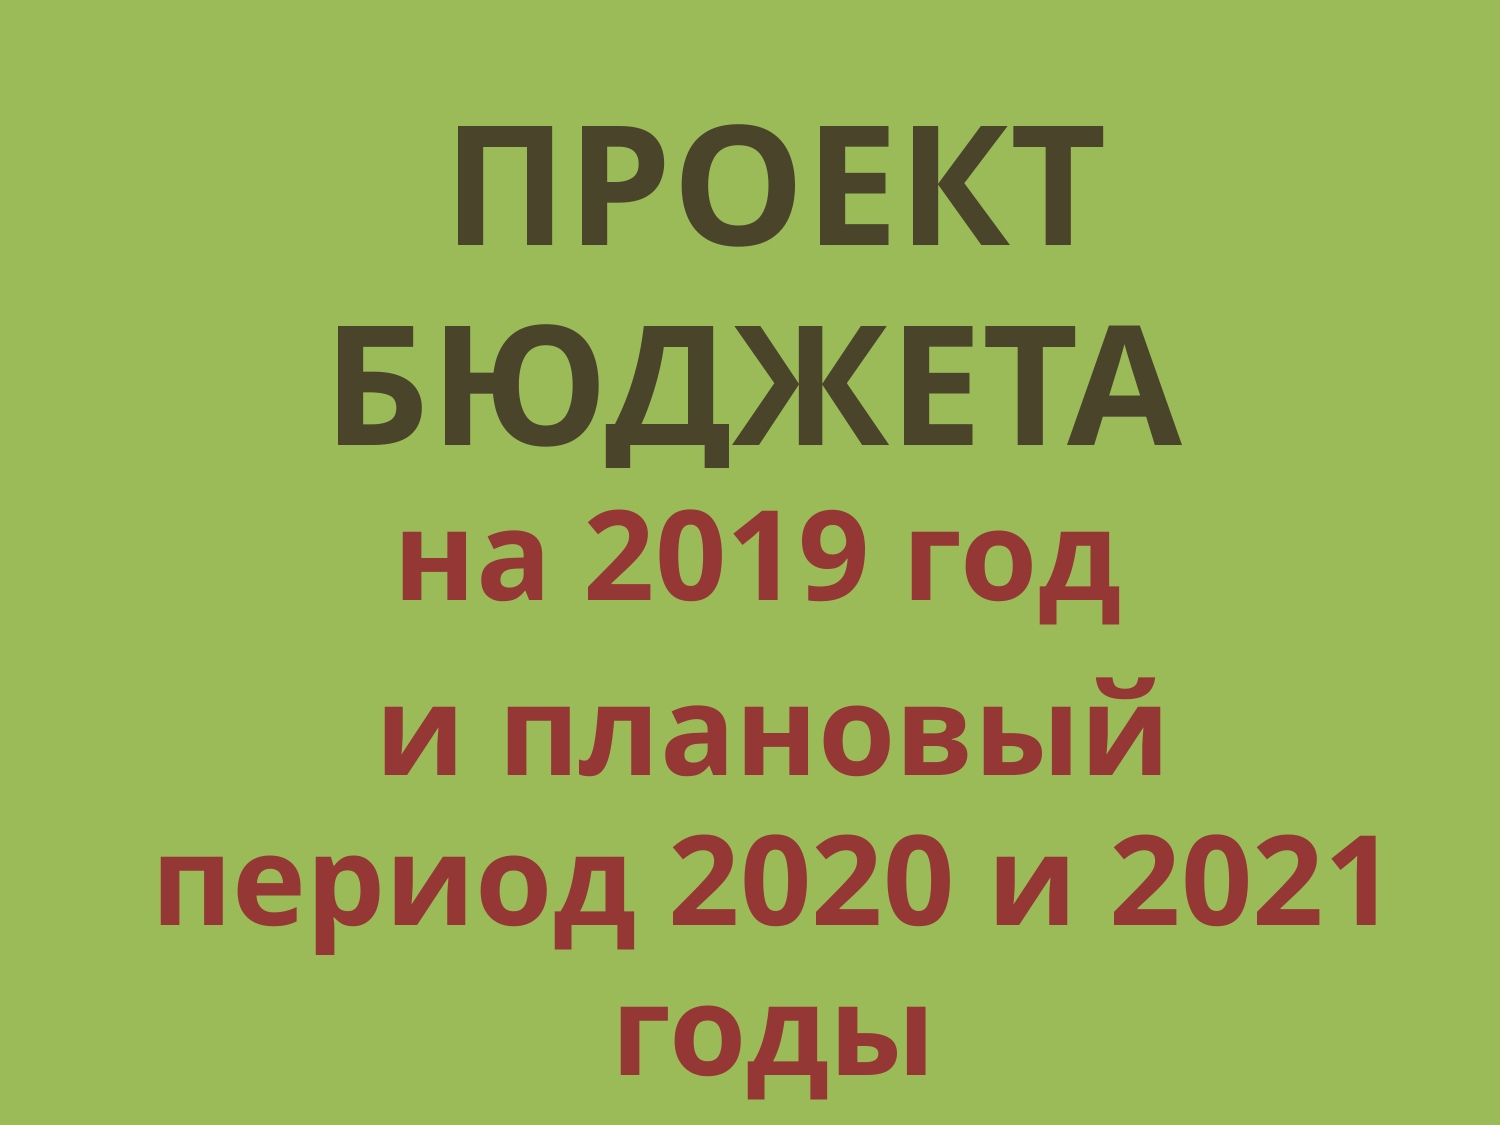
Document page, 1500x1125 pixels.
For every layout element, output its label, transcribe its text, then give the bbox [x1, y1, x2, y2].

title ПРОЕКТ БЮДЖЕТА [100, 90, 1451, 468]
subtitle на 2019 год и плановый период 2020 и 2021 годы [112, 468, 1436, 1024]
